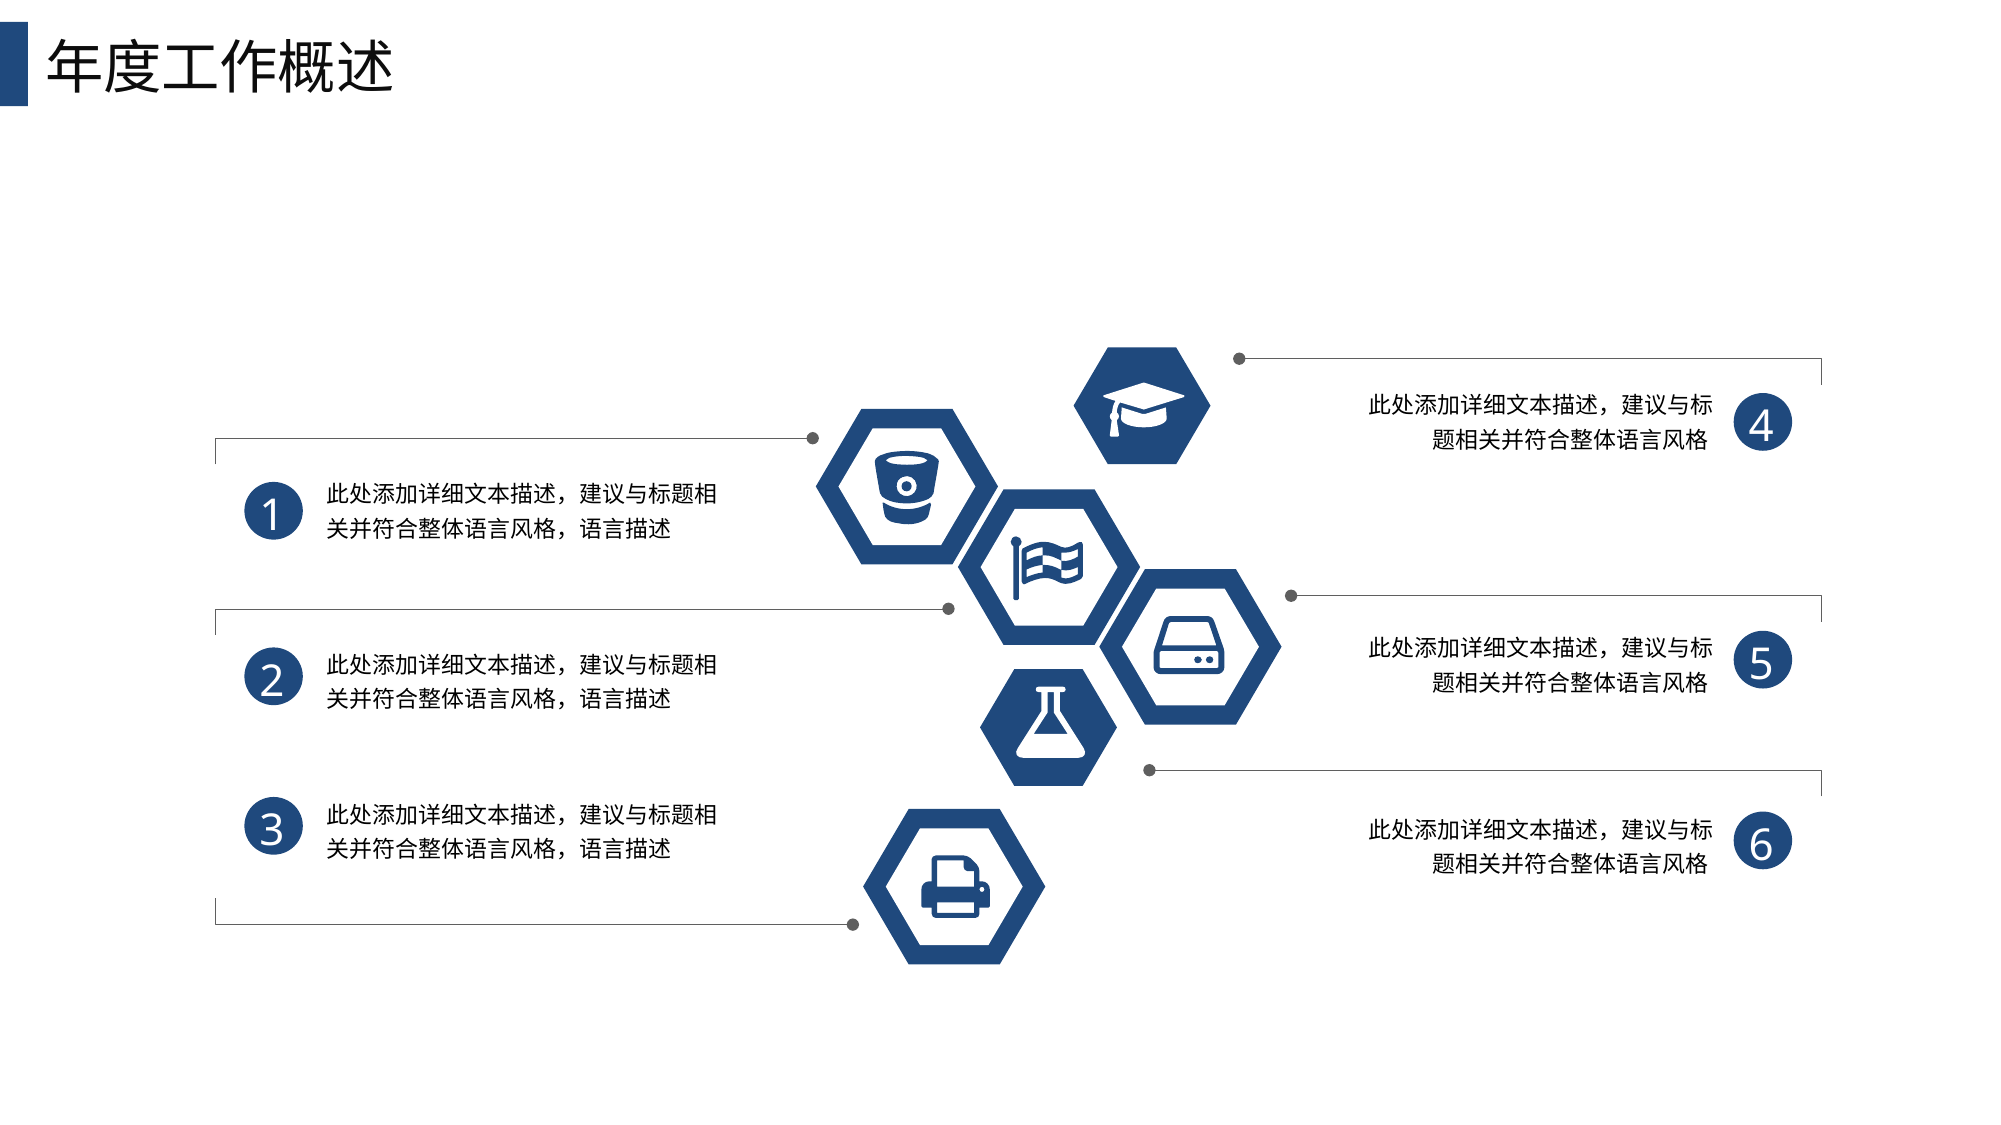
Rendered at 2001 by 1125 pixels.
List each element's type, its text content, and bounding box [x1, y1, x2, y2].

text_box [957, 489, 1141, 646]
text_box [957, 649, 1140, 806]
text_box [1050, 327, 1234, 484]
text_box [215, 432, 810, 465]
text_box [862, 808, 1046, 965]
text_box [215, 602, 952, 635]
text_box 此处添加详细文本描述，建议与标题相关并符合整体语言风格，语言描述 [326, 472, 726, 589]
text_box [1099, 568, 1282, 725]
text_box [0, 20, 30, 108]
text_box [238, 647, 306, 706]
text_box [238, 481, 306, 540]
text_box [215, 898, 857, 931]
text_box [815, 408, 999, 565]
text_box 此处添加详细文本描述，建议与标题相关并符合整体语言风格，语言描述 [326, 793, 726, 899]
text_box 此处添加详细文本描述，建议与标题相关并符合整体语言风格 [1368, 808, 1714, 914]
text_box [238, 796, 306, 855]
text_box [1727, 811, 1795, 870]
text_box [1727, 630, 1795, 689]
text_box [1727, 392, 1795, 451]
text_box [1238, 352, 1822, 385]
text_box [1144, 763, 1822, 797]
text_box 年度工作概述 [0, 21, 879, 125]
text_box 此处添加详细文本描述，建议与标题相关并符合整体语言风格，语言描述 [326, 643, 726, 752]
text_box [1286, 589, 1822, 622]
text_box 此处添加详细文本描述，建议与标题相关并符合整体语言风格 [1368, 626, 1714, 735]
text_box 此处添加详细文本描述，建议与标题相关并符合整体语言风格 [1368, 384, 1714, 481]
